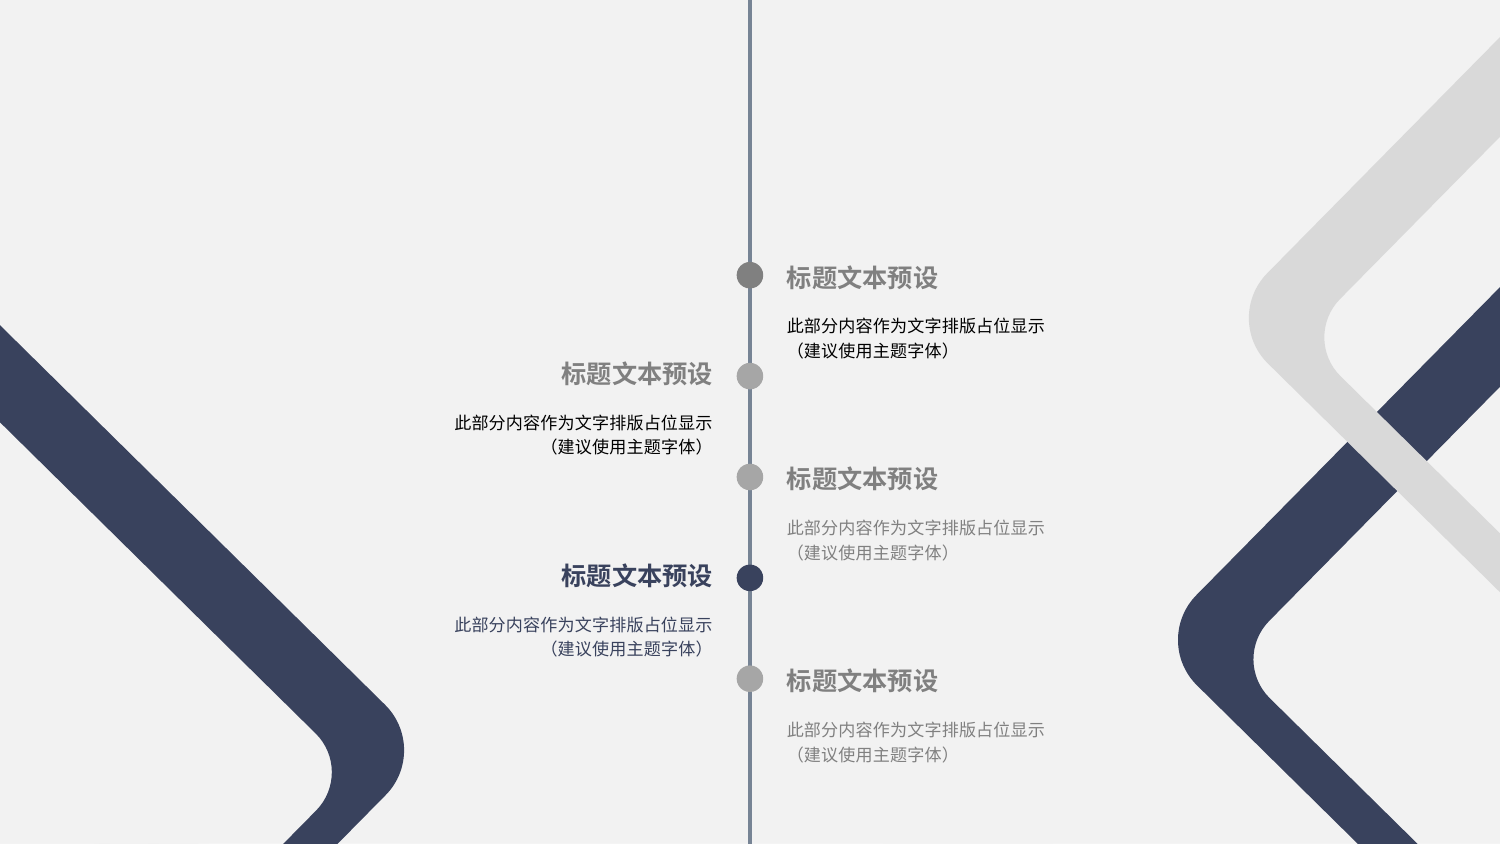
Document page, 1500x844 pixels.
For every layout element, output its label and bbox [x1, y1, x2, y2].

text_box [418, 559, 764, 676]
text_box [418, 357, 764, 475]
text_box [736, 261, 1082, 378]
text_box [1175, 442, 1421, 844]
text_box [1246, 34, 1500, 596]
text_box [736, 665, 1082, 782]
text_box [1377, 284, 1500, 461]
text_box [0, 322, 407, 844]
text_box [736, 463, 1082, 580]
